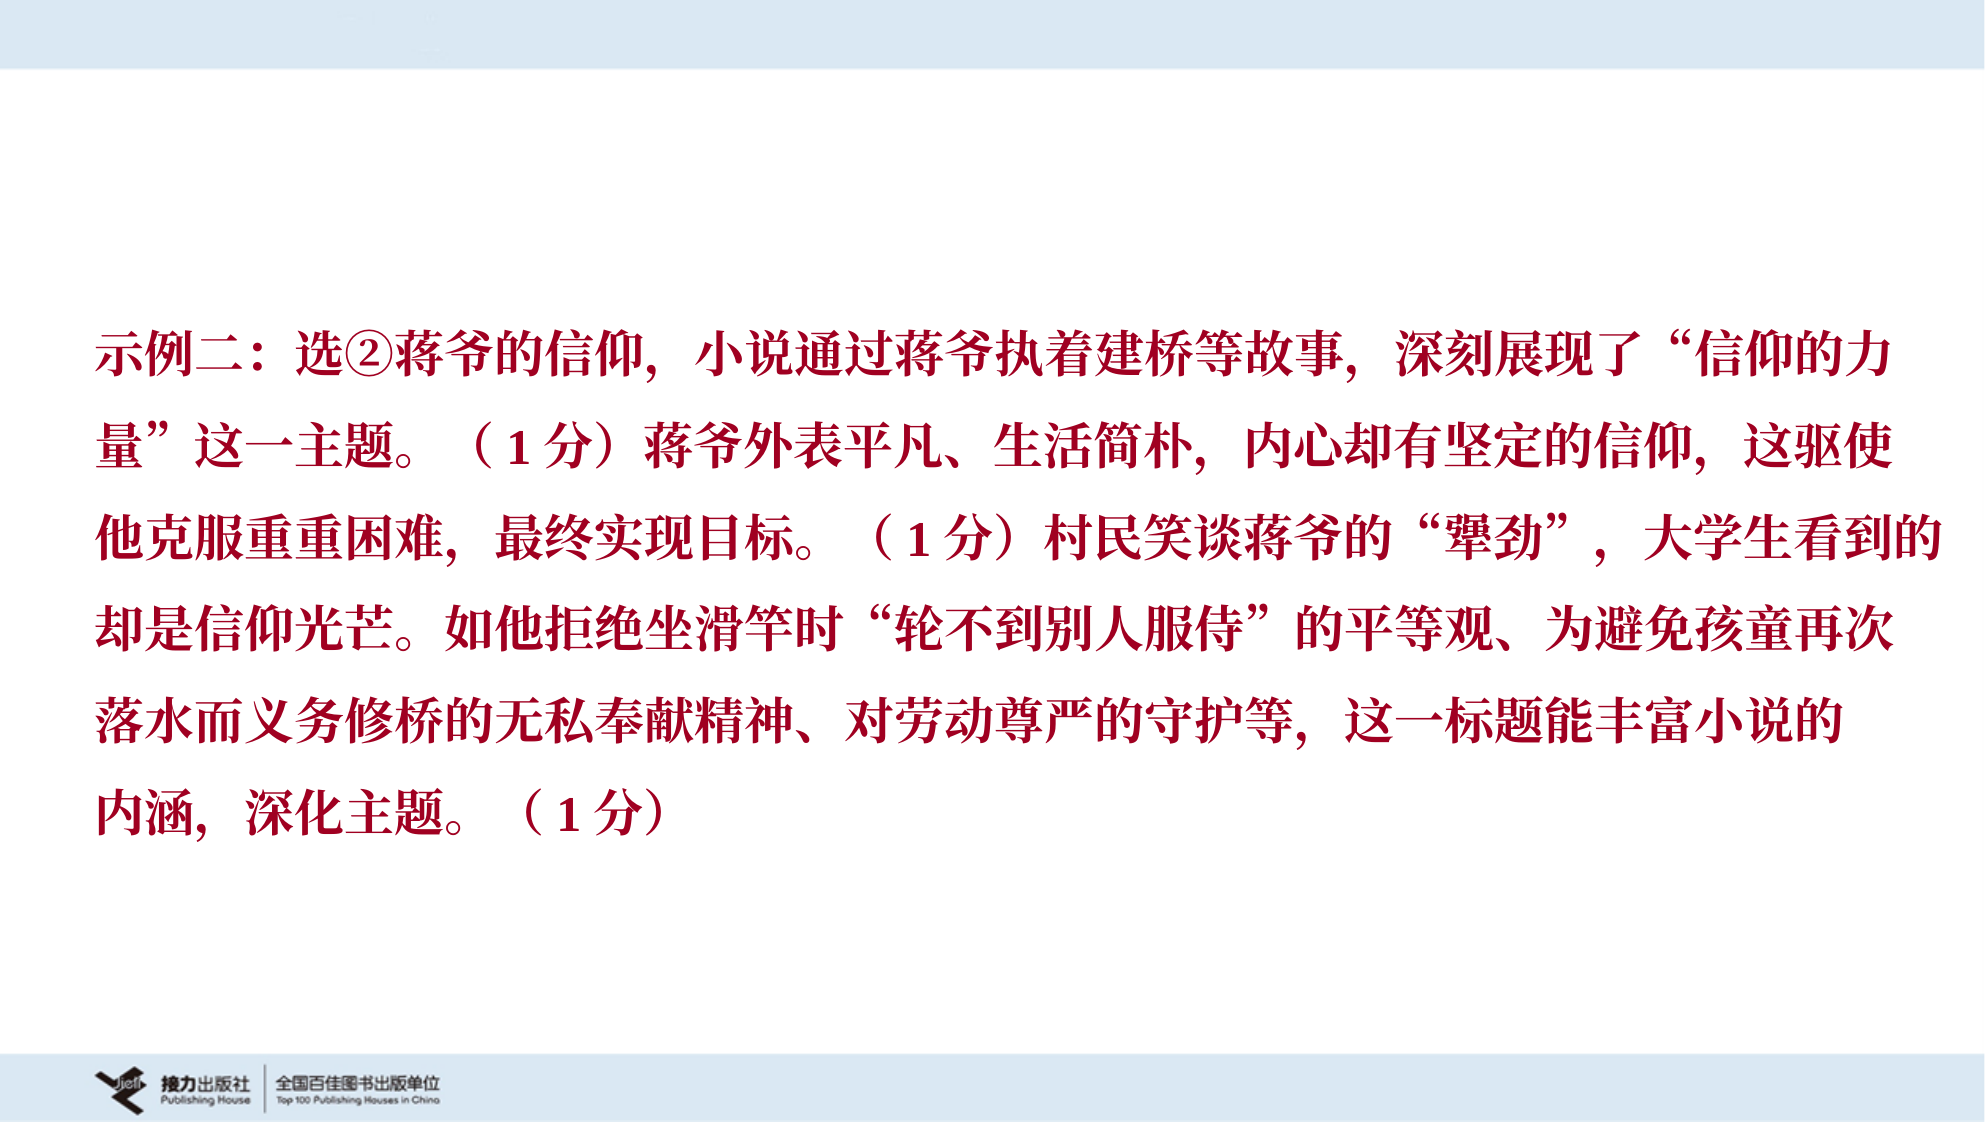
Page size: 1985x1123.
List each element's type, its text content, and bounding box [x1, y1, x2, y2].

text_box 示例二：选②蒋爷的信仰，小说通过蒋爷执着建桥等故事，深刻展现了“信仰的力 量”这一主题。（1分）蒋爷外表平凡、生活简朴，内心却有坚定的信仰，这驱使 他克服重重困难，最终实现目标。（1分）村民笑谈蒋爷的“犟劲”，大学生看到的 却是信仰光芒。如他拒绝坐滑竿时“轮不到别人服侍”的平等观、为避免孩童再次 落水而义务修桥的无私奉献精神、对劳动尊严的守护等，这一标题能丰富小说的 内涵，深化主题。（1分） [94, 291, 1892, 842]
picture [0, 0, 1985, 1122]
